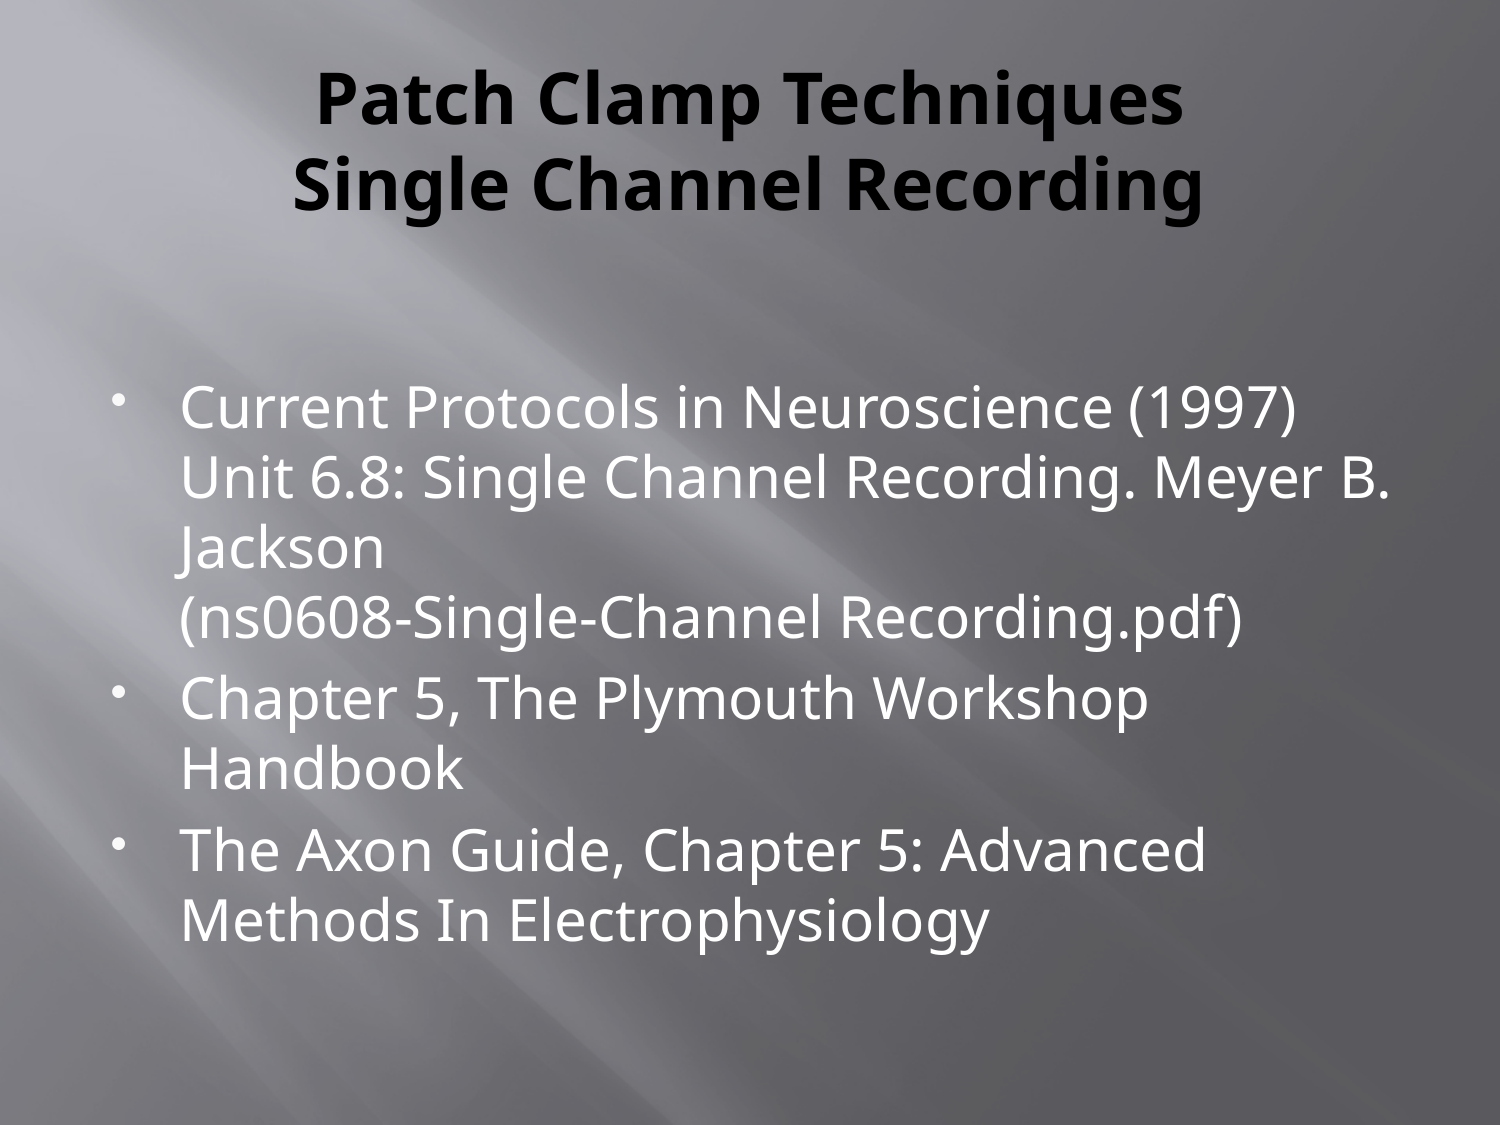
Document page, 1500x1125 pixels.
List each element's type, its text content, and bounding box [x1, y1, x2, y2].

list Current Protocols in Neuroscience (1997) Unit 6.8: Single Channel Recording. Meyer B. Jackson (ns0608-Single-Channel Recording.pdf) Chapter 5, The Plymouth Workshop Handbook The Axon Guide, Chapter 5: Advanced Methods In Electrophysiology [75, 362, 1425, 1013]
title Patch Clamp Techniques Single Channel Recording [75, 45, 1425, 233]
